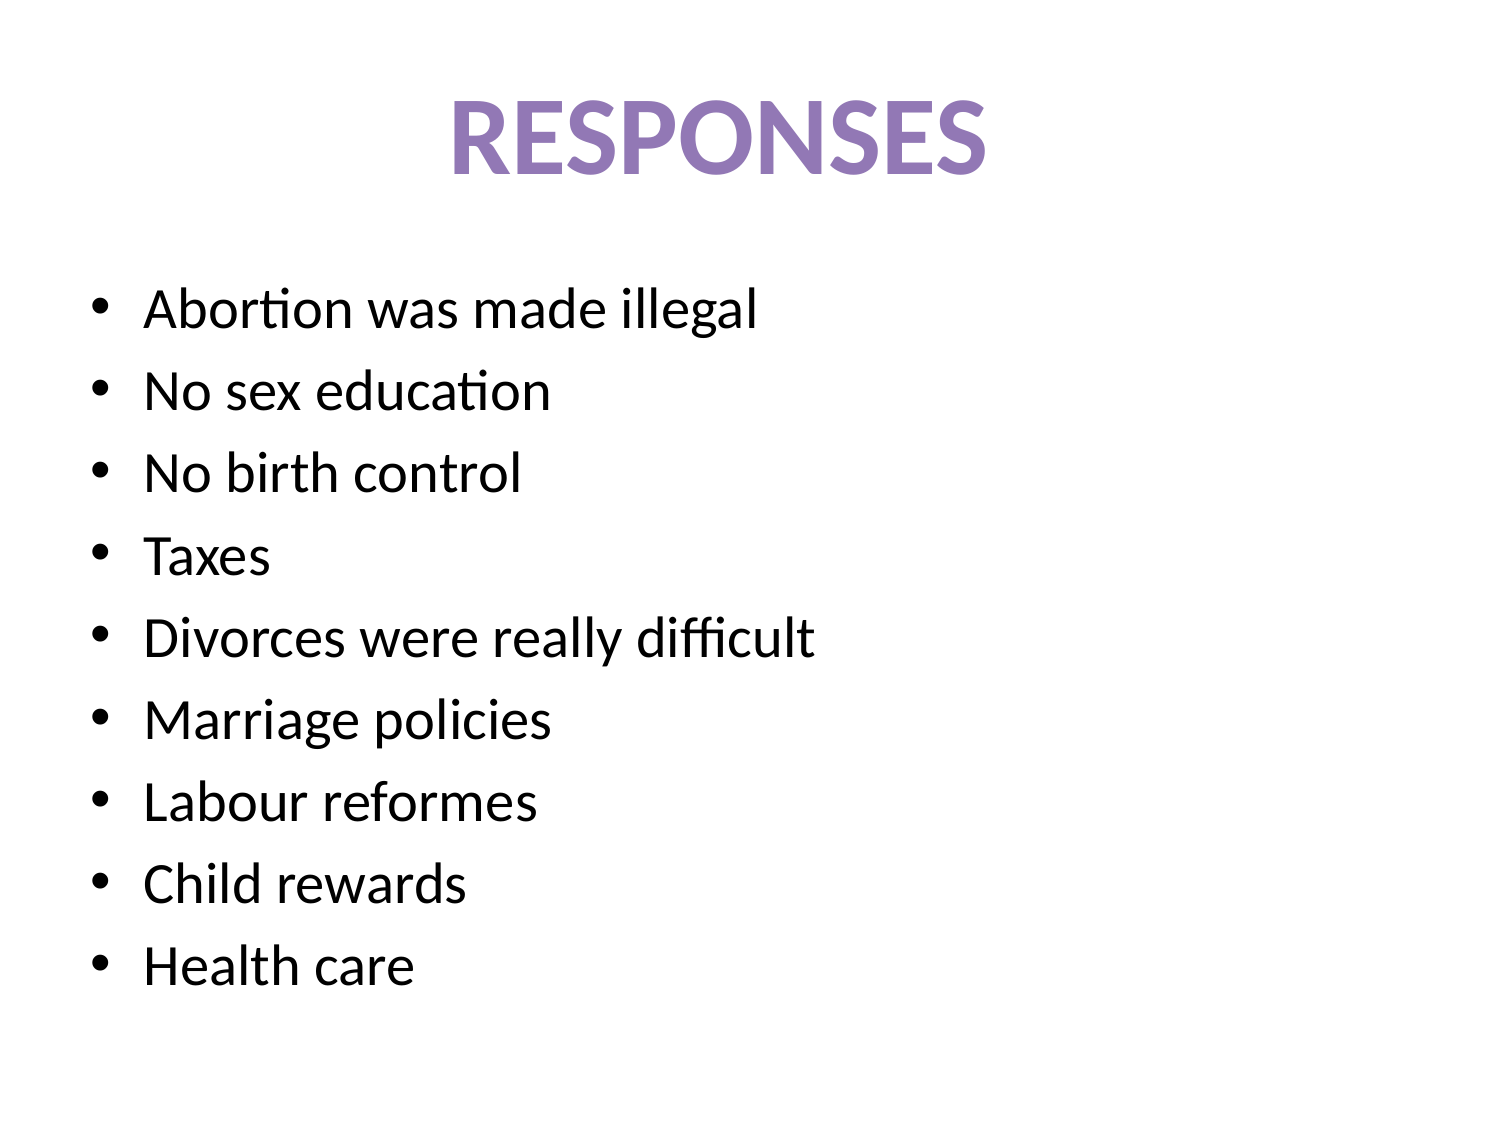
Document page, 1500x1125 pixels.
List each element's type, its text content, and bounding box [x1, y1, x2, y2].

list Abortion was made illegal No sex education No birth control Taxes Divorces were really difficult Marriage policies Labour reformes Child rewards Health care [75, 262, 1425, 1005]
text_box RESPONSES [433, 54, 1005, 205]
